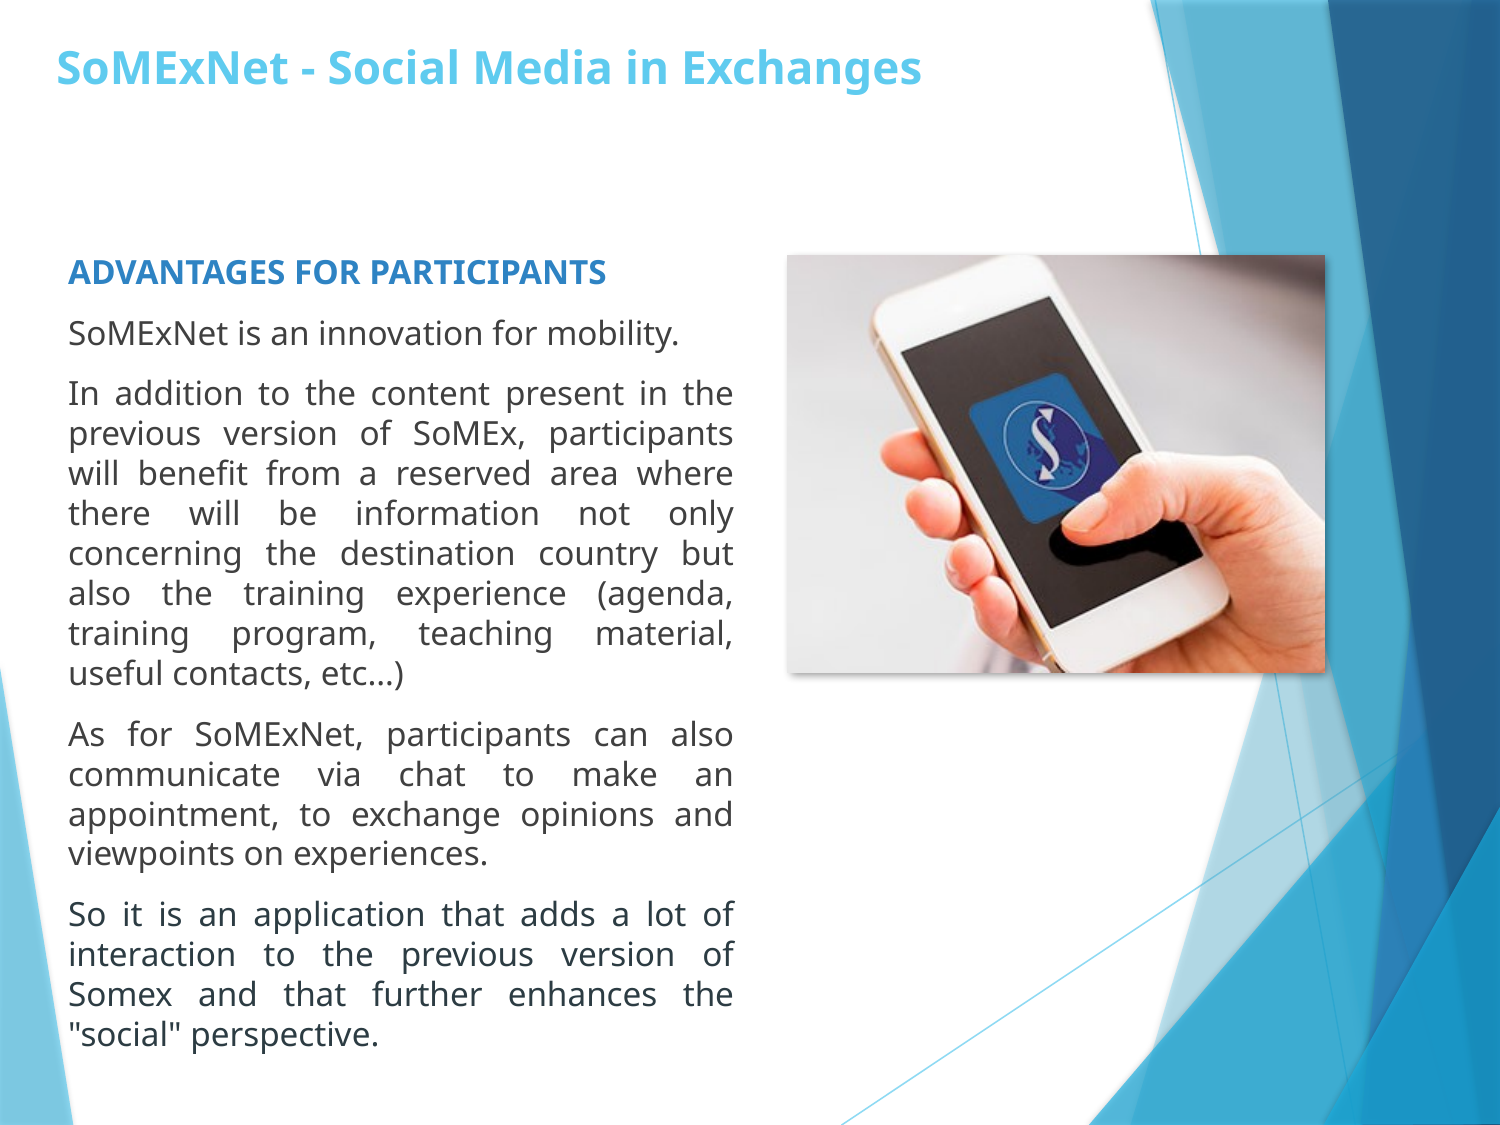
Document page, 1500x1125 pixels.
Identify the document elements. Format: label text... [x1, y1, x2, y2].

title SoMExNet - Social Media in Exchanges [41, 30, 1415, 114]
picture [787, 254, 1325, 673]
list ADVANTAGES FOR PARTICIPANTS SoMExNet is an innovation for mobility. In addition to the content present in the previous version of SoMEx, participants will benefit from a reserved area where there will be information not only concerning the destination country but also the training experience (agenda, training program, teaching material, useful contacts, etc…) As for SoMExNet, participants can also communicate via chat to make an appointment, to exchange opinions and viewpoints on experiences. So it is an application that adds a lot of interaction to the previous version of Somex and that further enhances the "social" perspective. [53, 243, 750, 1094]
